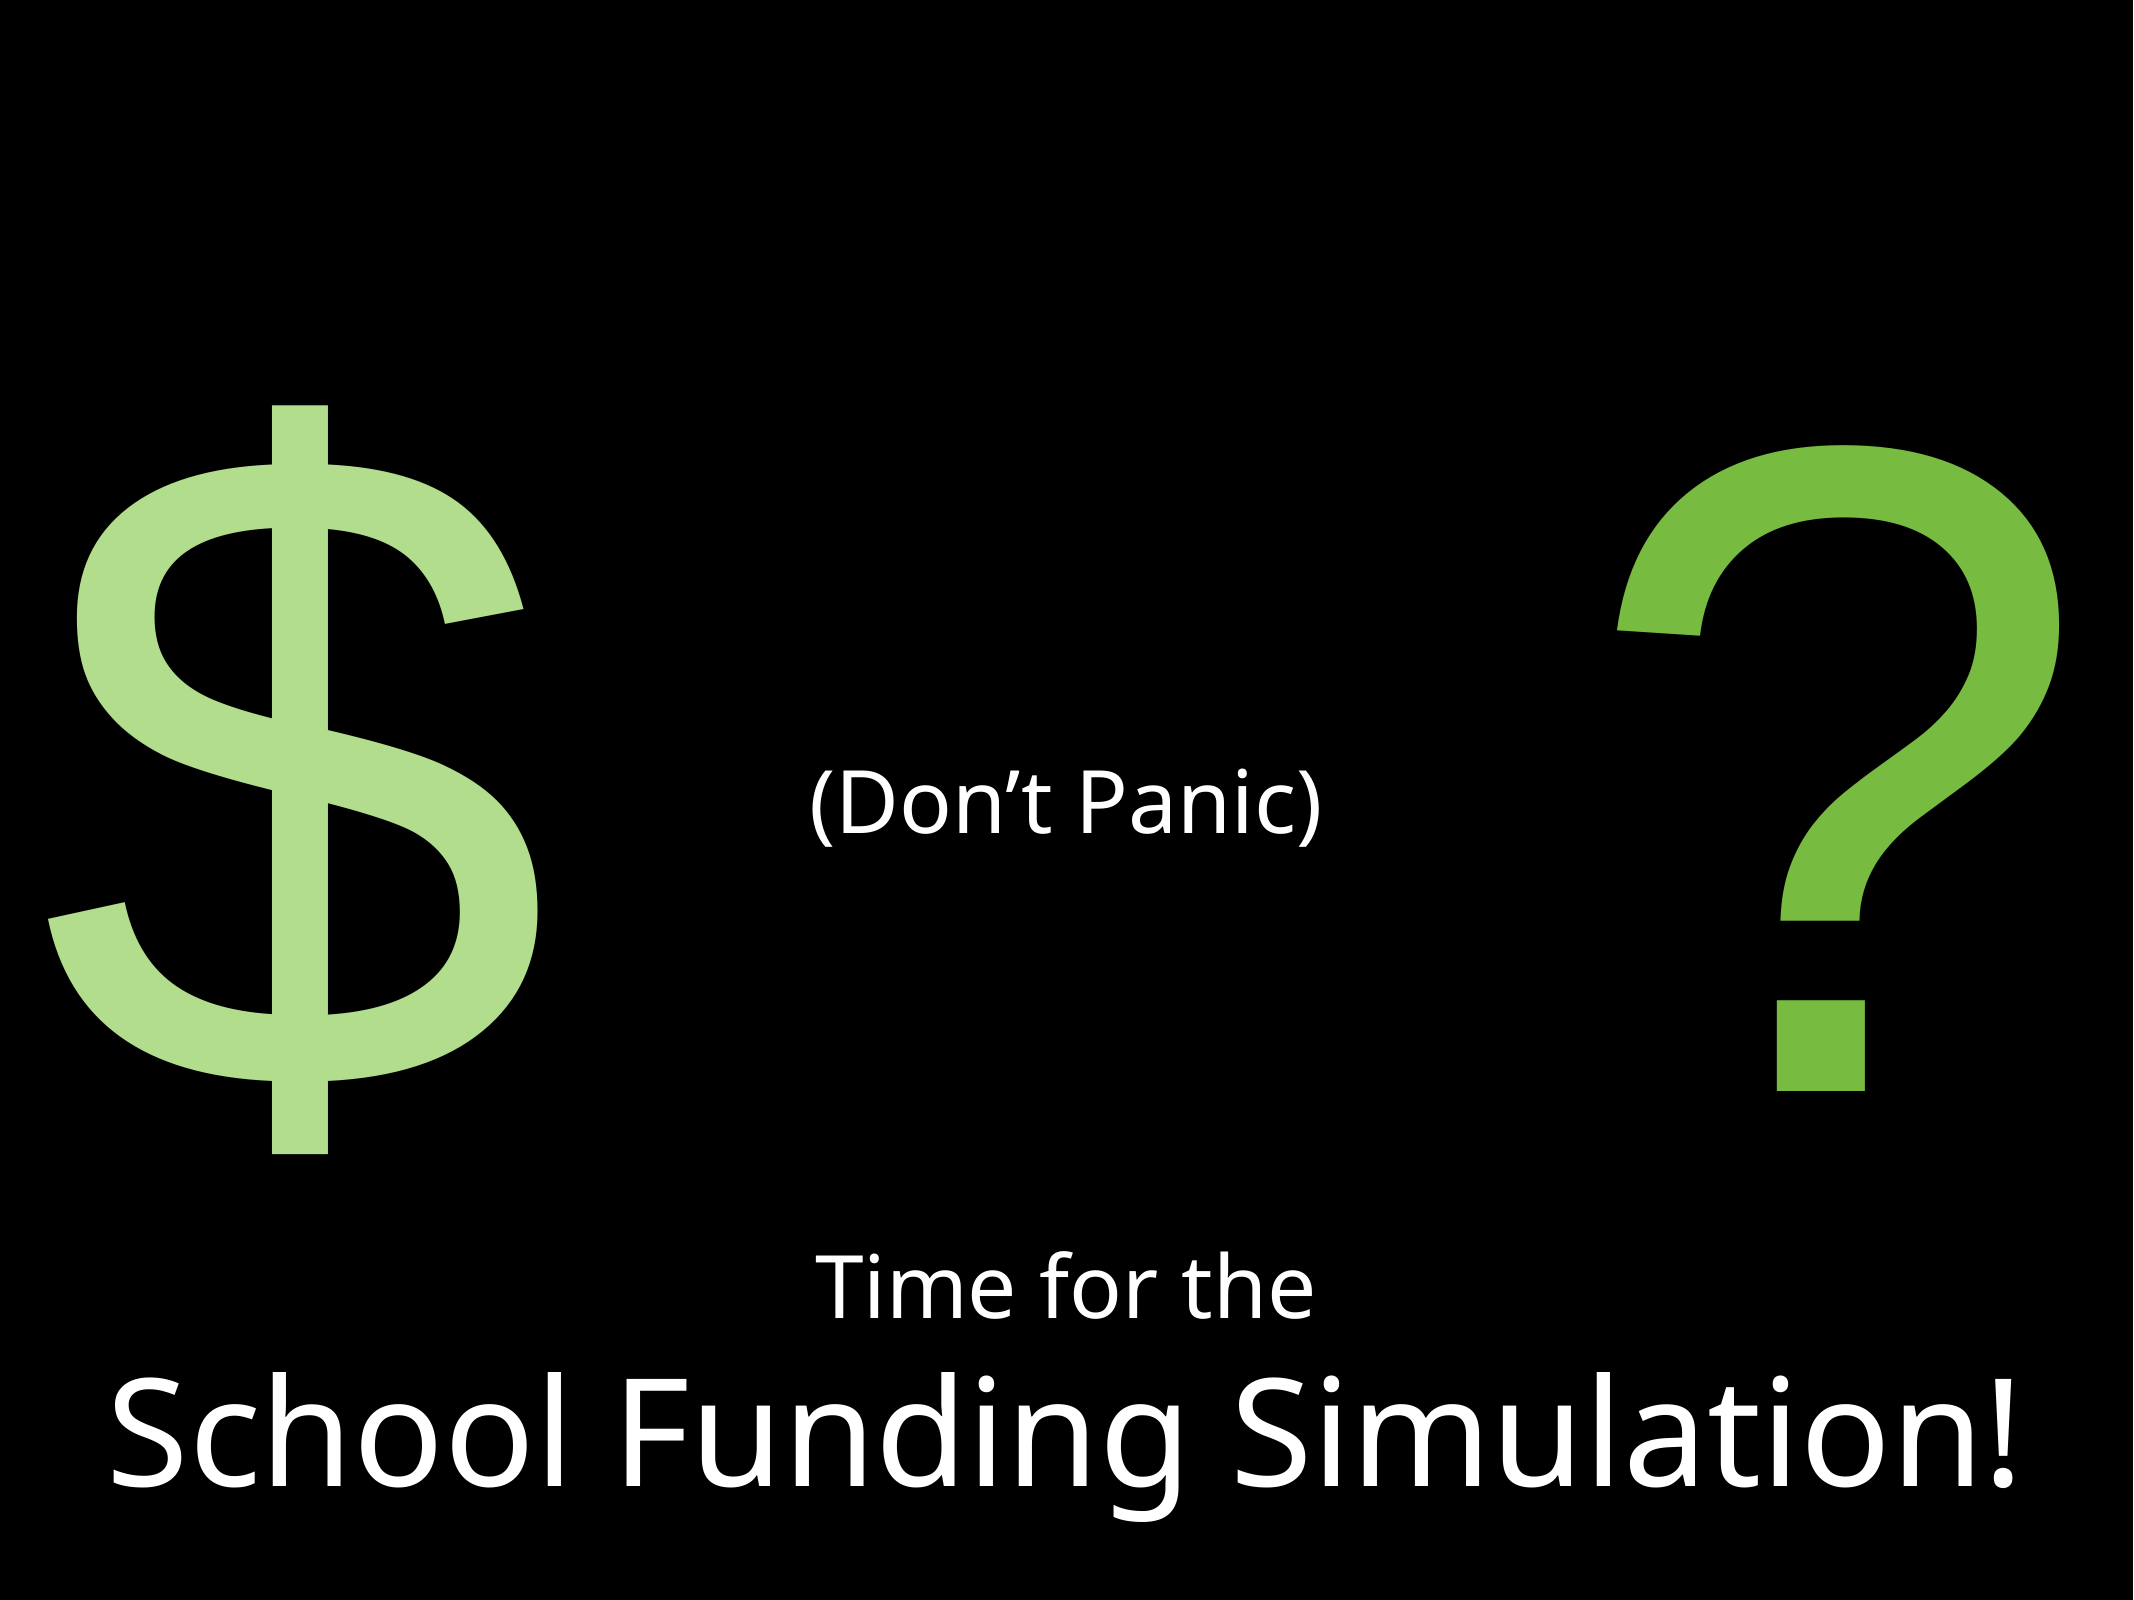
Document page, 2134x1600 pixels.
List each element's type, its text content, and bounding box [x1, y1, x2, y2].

text_box Time for the School Funding Simulation! [98, 1223, 2034, 1525]
text_box $ [29, 157, 562, 1284]
text_box ? [1570, 158, 2103, 1285]
text_box (Don’t Panic) [801, 738, 1331, 860]
